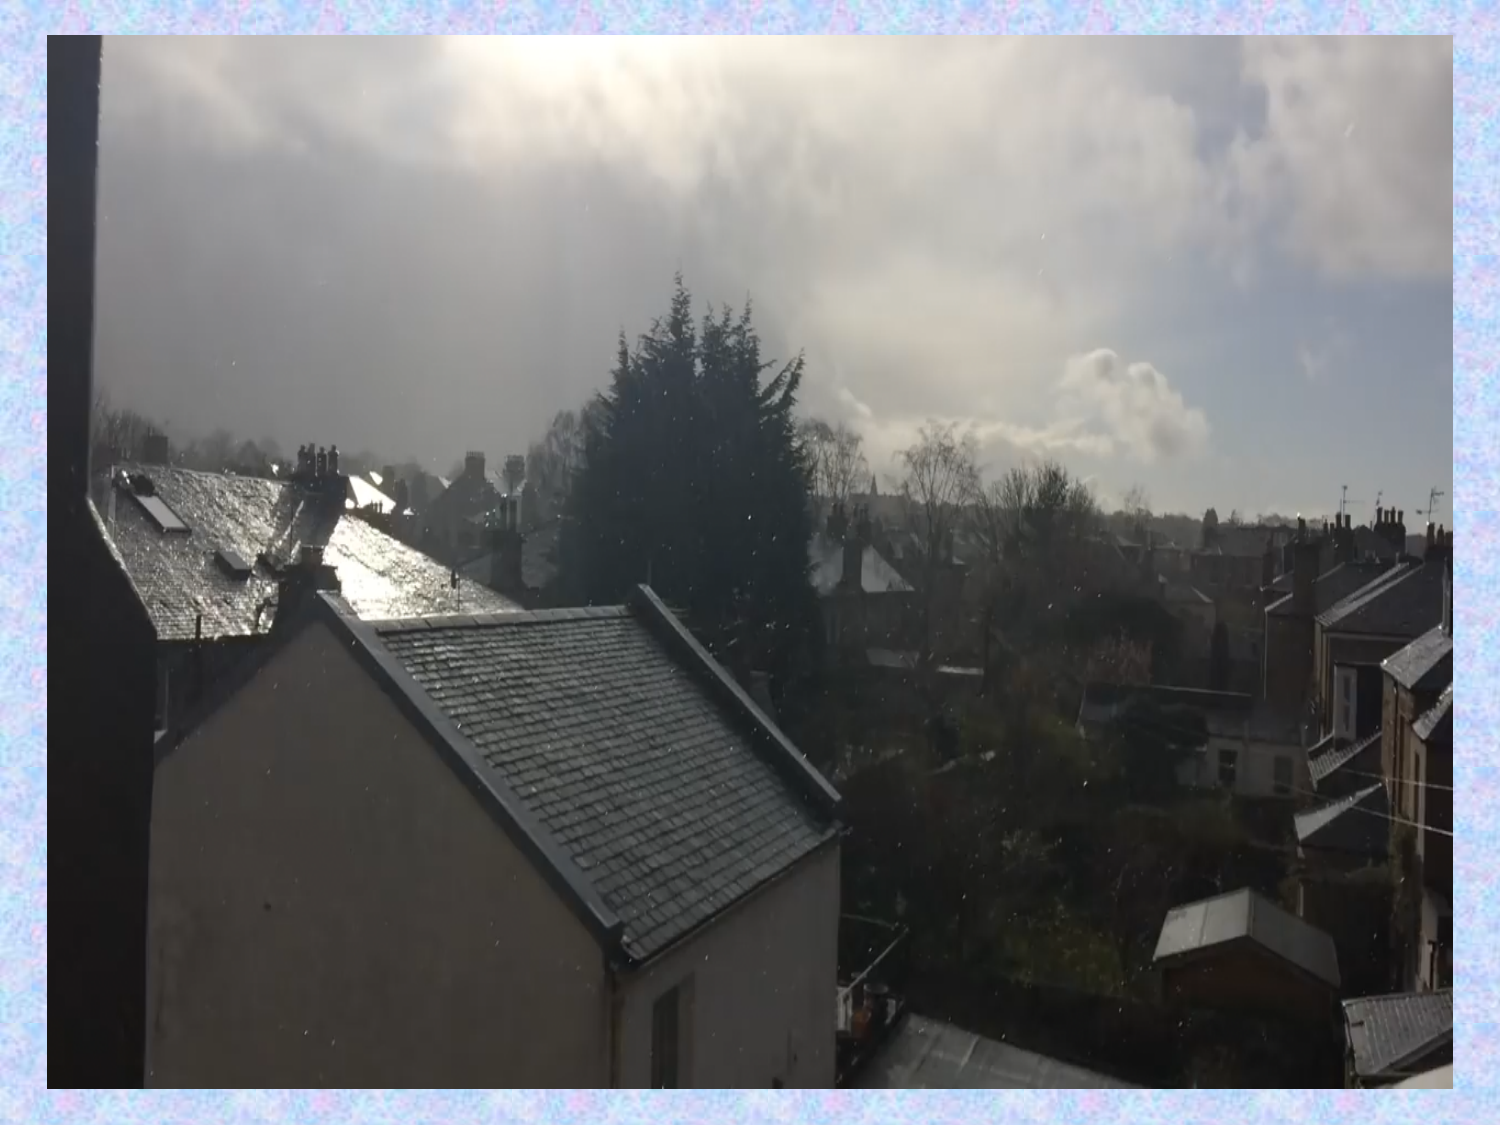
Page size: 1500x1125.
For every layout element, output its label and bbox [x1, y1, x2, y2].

text_box [46, 34, 1454, 1091]
picture [0, 0, 1500, 1125]
